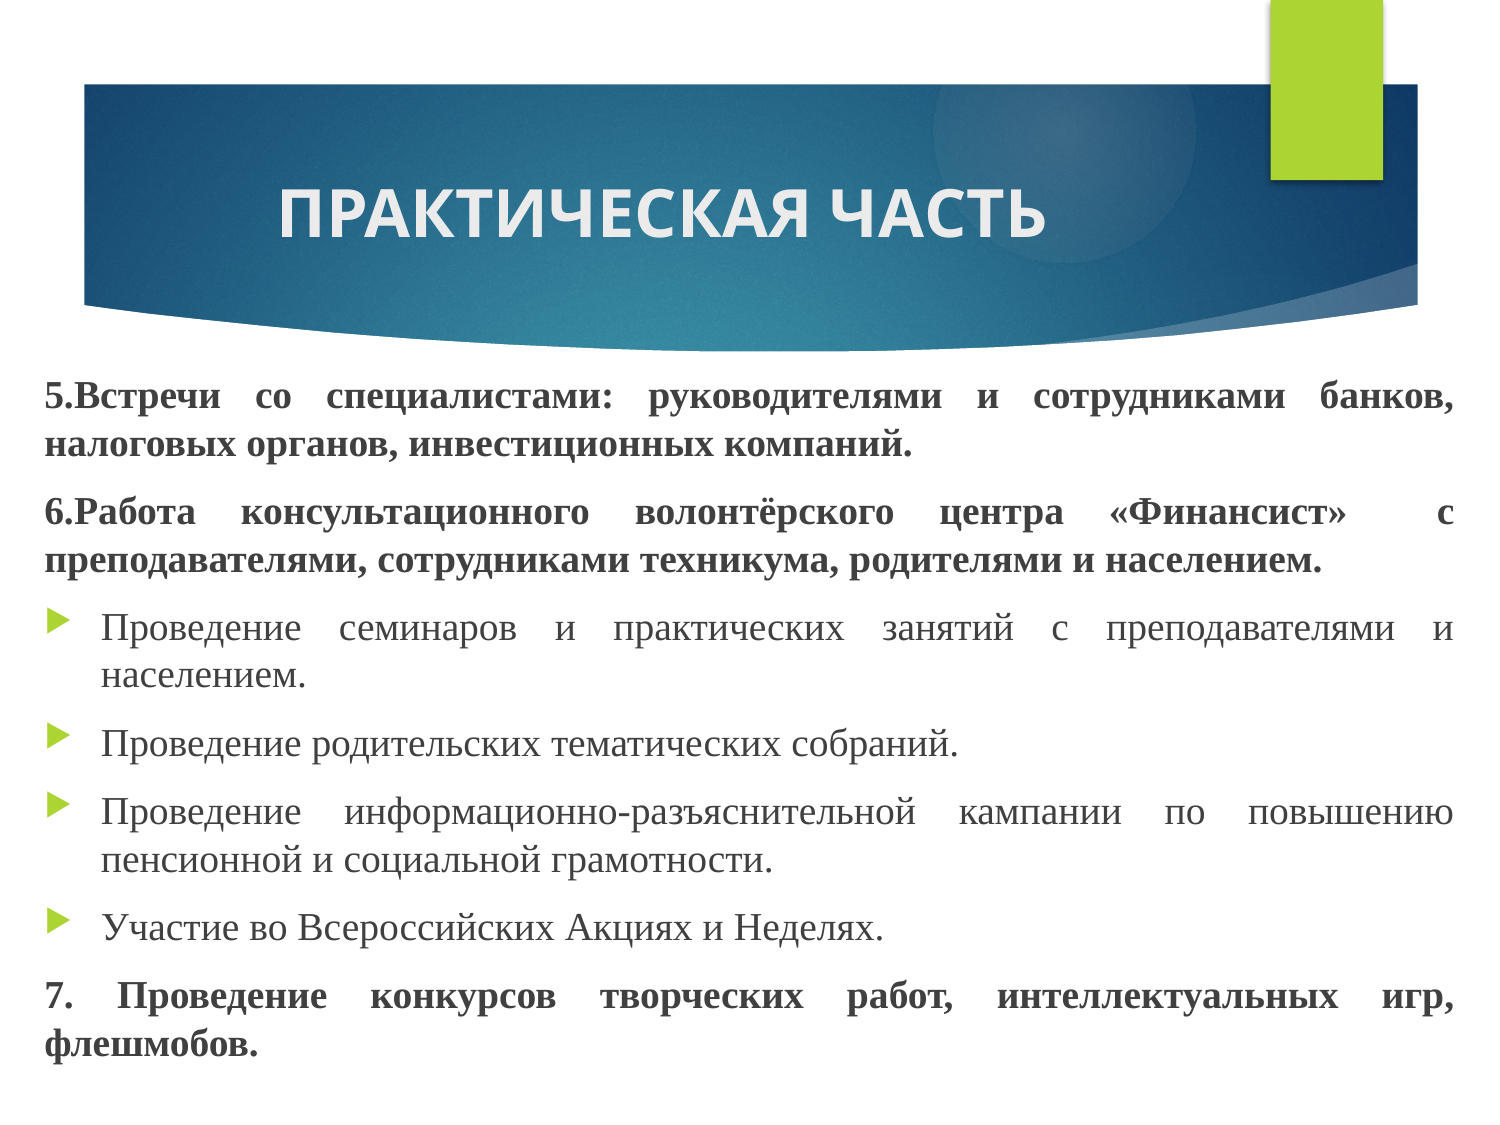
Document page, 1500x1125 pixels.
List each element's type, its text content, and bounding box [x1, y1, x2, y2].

title ПРАКТИЧЕСКАЯ ЧАСТЬ [142, 152, 1183, 269]
list 5.Встречи со специалистами: руководителями и сотрудниками банков, налоговых органов, инвестиционных компаний. 6.Работа консультационного волонтёрского центра «Финансист» с преподавателями, сотрудниками техникума, родителями и населением. Проведение семинаров и практических занятий с преподавателями и населением. Проведение родительских тематических собраний. Проведение информационно-разъяснительной кампании по повышению пенсионной и социальной грамотности. Участие во Всероссийских Акциях и Неделях. 7. Проведение конкурсов творческих работ, интеллектуальных игр, флешмобов. [29, 361, 1471, 1106]
